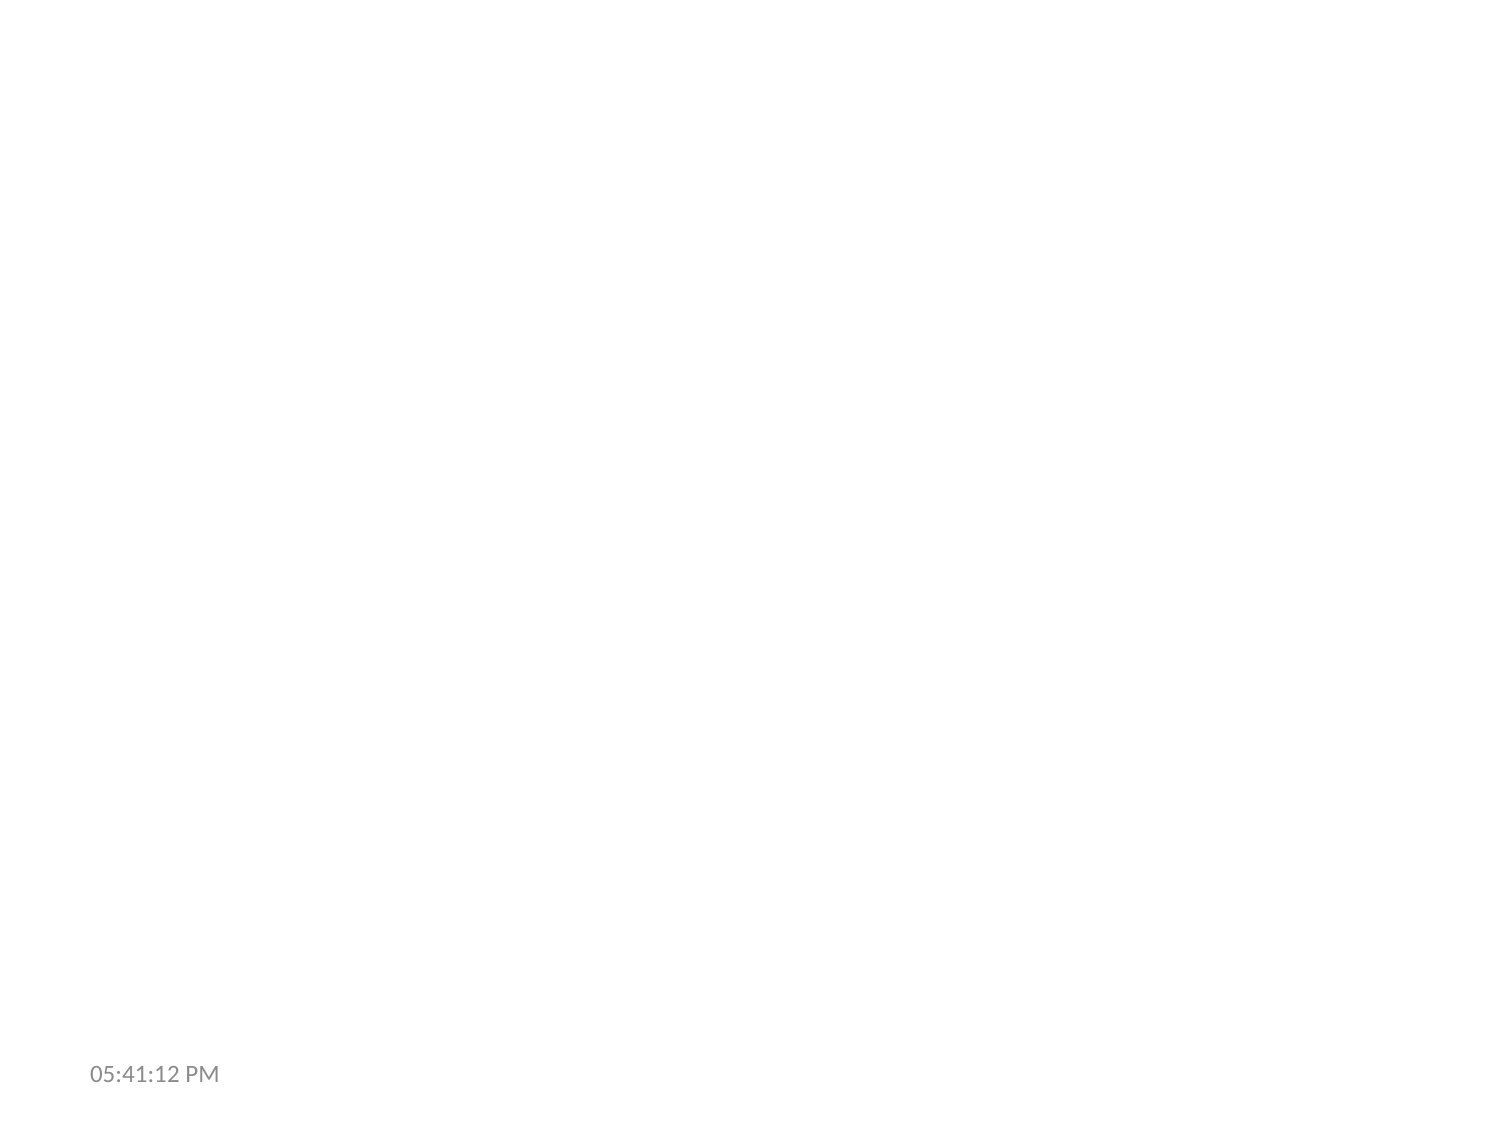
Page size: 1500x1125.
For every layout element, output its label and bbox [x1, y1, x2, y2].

slide_number [75, 1042, 425, 1103]
